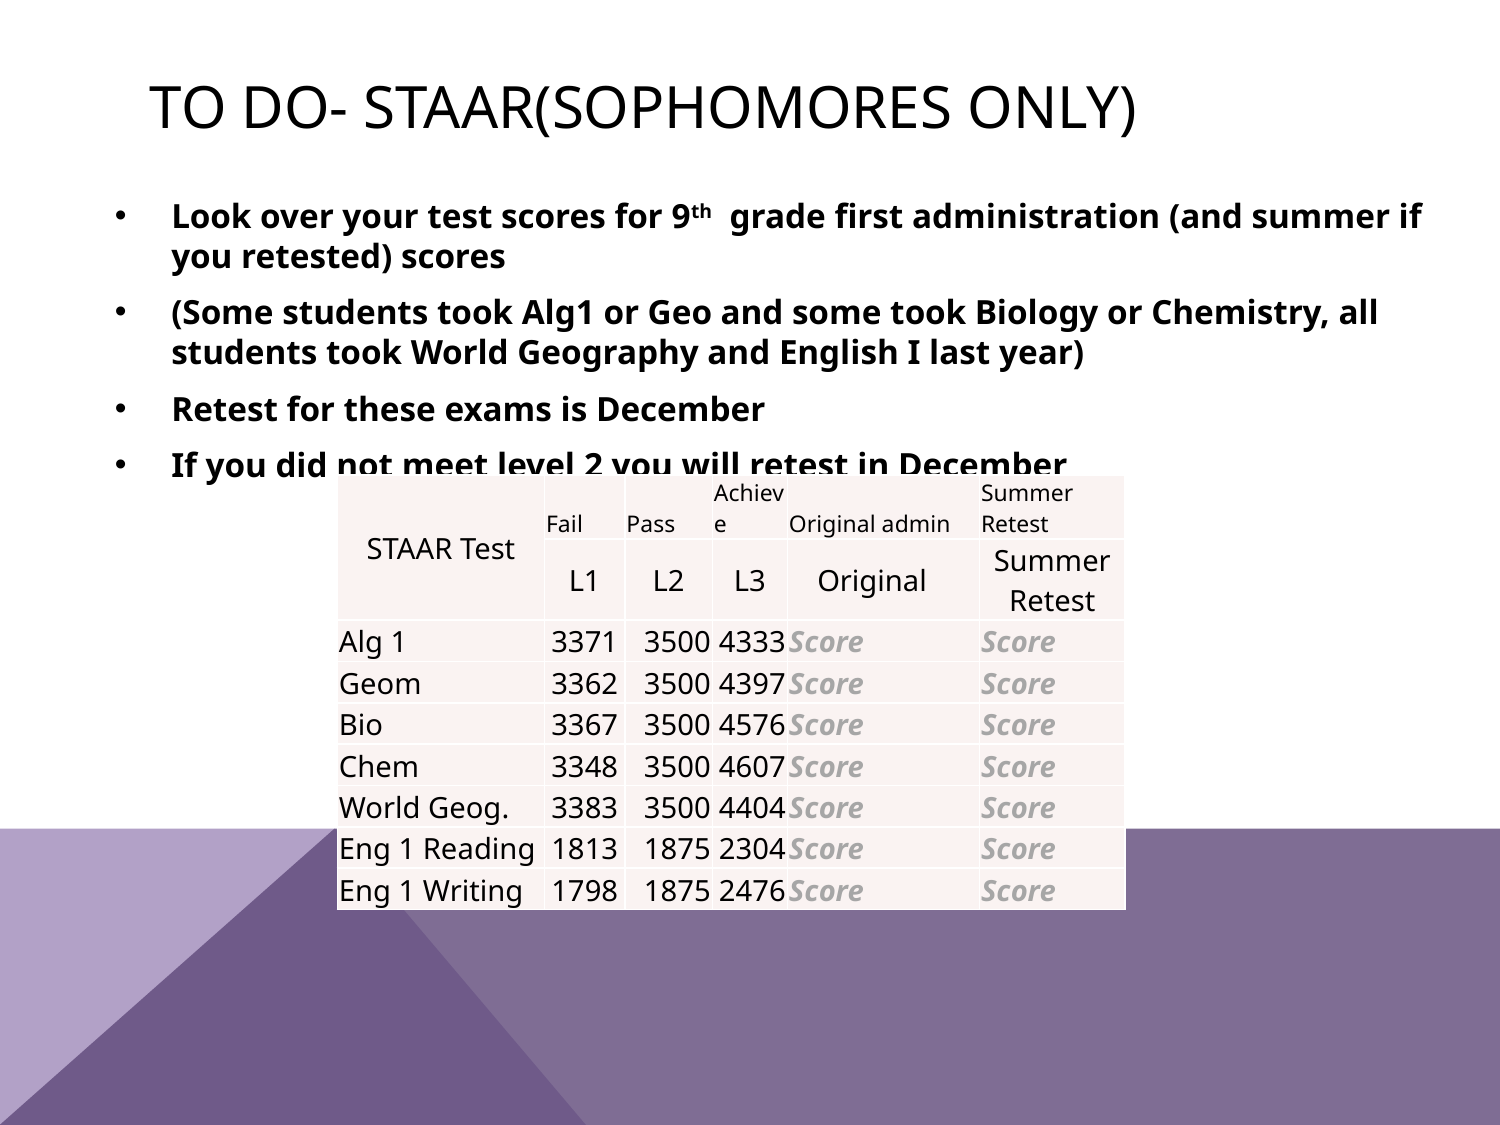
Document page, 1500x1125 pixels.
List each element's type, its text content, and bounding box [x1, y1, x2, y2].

table_cell 4404 [713, 786, 787, 826]
table_cell Score [980, 869, 1124, 909]
table_header STAAR Test [338, 476, 544, 619]
table_cell 3500 [626, 704, 712, 743]
table_cell 2476 [713, 869, 787, 909]
table_cell World Geog. [338, 786, 544, 826]
table_header Pass [626, 476, 712, 538]
list Look over your test scores for 9th grade first administration (and summer if you retested) scores (Some students took Alg1 or Geo and some took Biology or Chemistry, all students took World Geography and English I last year) Retest for these exams is December If you did not meet level 2 you will retest in December [99, 187, 1457, 775]
table_cell Score [788, 662, 979, 702]
table_cell 4397 [713, 662, 787, 702]
table_cell Score [788, 869, 979, 909]
table_cell Score [980, 786, 1124, 826]
table_cell Alg 1 [338, 621, 544, 661]
table_cell 3500 [626, 745, 712, 785]
table_cell L2 [626, 540, 712, 619]
table_cell 2304 [713, 828, 787, 867]
table_cell Eng 1 Reading [338, 828, 544, 867]
table_cell L3 [713, 540, 787, 619]
table_cell 3371 [545, 621, 624, 661]
table_header Summer Retest [980, 476, 1124, 538]
table_cell Score [788, 786, 979, 826]
table_cell 3500 [626, 662, 712, 702]
table_cell 3500 [626, 621, 712, 661]
table_header Original admin [788, 476, 979, 538]
table_cell 3367 [545, 704, 624, 743]
table_cell Summer Retest [980, 540, 1124, 619]
table_cell Eng 1 Writing [338, 869, 544, 909]
table_cell 3383 [545, 786, 624, 826]
table_cell Score [980, 745, 1124, 785]
table_cell 3500 [626, 786, 712, 826]
table_cell 3362 [545, 662, 624, 702]
table_cell Chem [338, 745, 544, 785]
table_cell Score [788, 828, 979, 867]
title To do- staar(sophomores ONLY) [134, 59, 1369, 150]
table_cell Geom [338, 662, 544, 702]
table_cell Score [980, 621, 1124, 661]
table_cell Score [980, 828, 1124, 867]
table_cell Score [788, 621, 979, 661]
table_cell 4333 [713, 621, 787, 661]
table_cell L1 [545, 540, 624, 619]
table_cell Score [980, 704, 1124, 743]
table_cell 1798 [545, 869, 624, 909]
table_cell 1875 [626, 828, 712, 867]
table_cell 1813 [545, 828, 624, 867]
table_cell 1875 [626, 869, 712, 909]
table_header Achieve [713, 476, 787, 538]
table_cell 3348 [545, 745, 624, 785]
table_cell Score [788, 745, 979, 785]
table_cell Score [788, 704, 979, 743]
table_header Fail [545, 476, 624, 538]
table_cell Original [788, 540, 979, 619]
table_cell Bio [338, 704, 544, 743]
table_cell 4576 [713, 704, 787, 743]
table_cell 4607 [713, 745, 787, 785]
table_cell Score [980, 662, 1124, 702]
